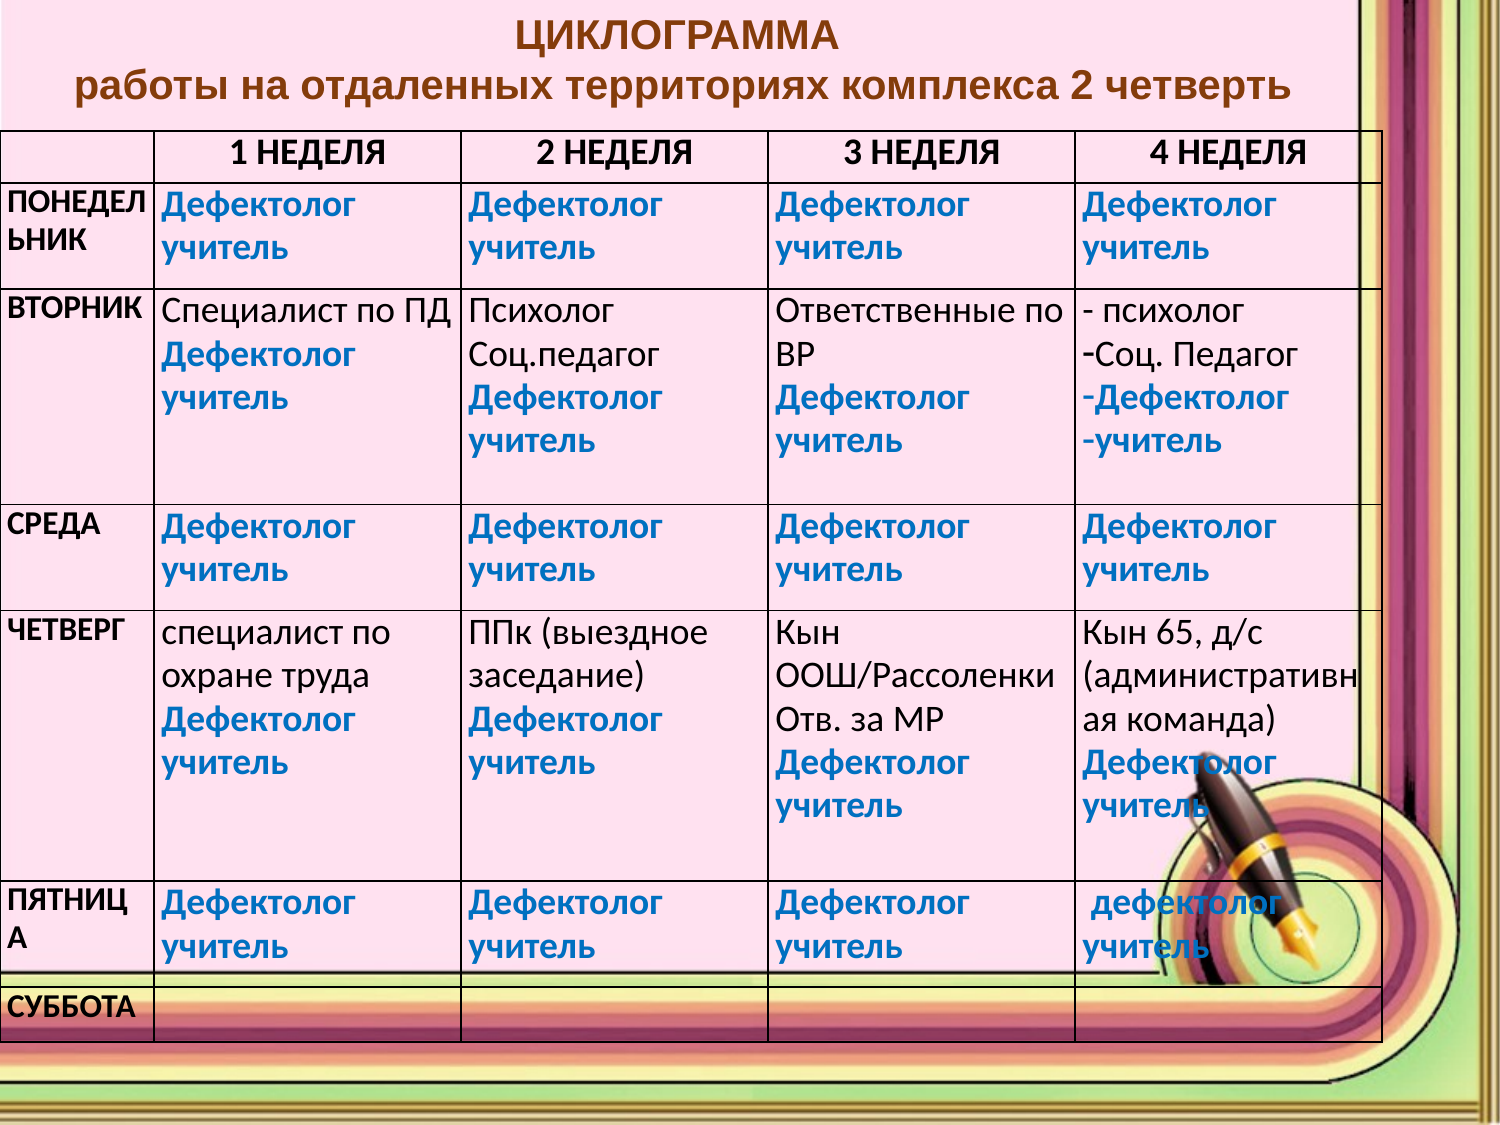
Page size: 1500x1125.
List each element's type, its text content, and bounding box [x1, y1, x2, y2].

picture [0, 0, 1500, 1125]
table_cell ПОНЕДЕЛЬНИК [1, 184, 153, 288]
table_cell [769, 988, 1074, 1041]
table_cell Кын 65, д/с (административная команда) Дефектолог учитель [1076, 611, 1381, 880]
table_cell Специалист по ПД Дефектолог учитель [155, 290, 460, 504]
table_cell Дефектолог учитель [769, 505, 1074, 610]
table_header 2 НЕДЕЛЯ [462, 132, 767, 182]
table_cell Психолог Соц.педагог Дефектолог учитель [462, 290, 767, 504]
table_cell специалист по охране труда Дефектолог учитель [155, 611, 460, 880]
text_box ЦИКЛОГРАММА работы на отдаленных территориях комплекса 2 четверть [30, 0, 1336, 116]
table_cell Ответственные по ВР Дефектолог учитель [769, 290, 1074, 504]
table_cell Дефектолог учитель [155, 184, 460, 288]
table_header 4 НЕДЕЛЯ [1076, 132, 1381, 182]
table_cell Дефектолог учитель [1076, 184, 1381, 288]
table_cell СРЕДА [1, 505, 153, 610]
table_cell Дефектолог учитель [1076, 505, 1381, 610]
table_cell ППк (выездное заседание) Дефектолог учитель [462, 611, 767, 880]
table_cell [1076, 988, 1381, 1041]
table_cell дефектолог учитель [1076, 882, 1381, 986]
table_header 1 НЕДЕЛЯ [155, 132, 460, 182]
table_cell Кын ООШ/Рассоленки Отв. за МР Дефектолог учитель [769, 611, 1074, 880]
table_cell - психолог Соц. Педагог Дефектолог учитель [1076, 290, 1381, 504]
table_cell ПЯТНИЦА [1, 882, 153, 986]
table_cell Дефектолог учитель [769, 882, 1074, 986]
table_cell [462, 988, 767, 1041]
table_cell Дефектолог учитель [462, 505, 767, 610]
table_header 3 НЕДЕЛЯ [769, 132, 1074, 182]
table_cell Дефектолог учитель [462, 184, 767, 288]
table_cell Дефектолог учитель [769, 184, 1074, 288]
table_cell СУББОТА [1, 988, 153, 1041]
table_cell ВТОРНИК [1, 290, 153, 504]
table_cell [155, 988, 460, 1041]
table_cell Дефектолог учитель [462, 882, 767, 986]
table_cell Дефектолог учитель [155, 505, 460, 610]
table_header [1, 132, 153, 182]
table_cell Дефектолог учитель [155, 882, 460, 986]
table_cell ЧЕТВЕРГ [1, 611, 153, 880]
